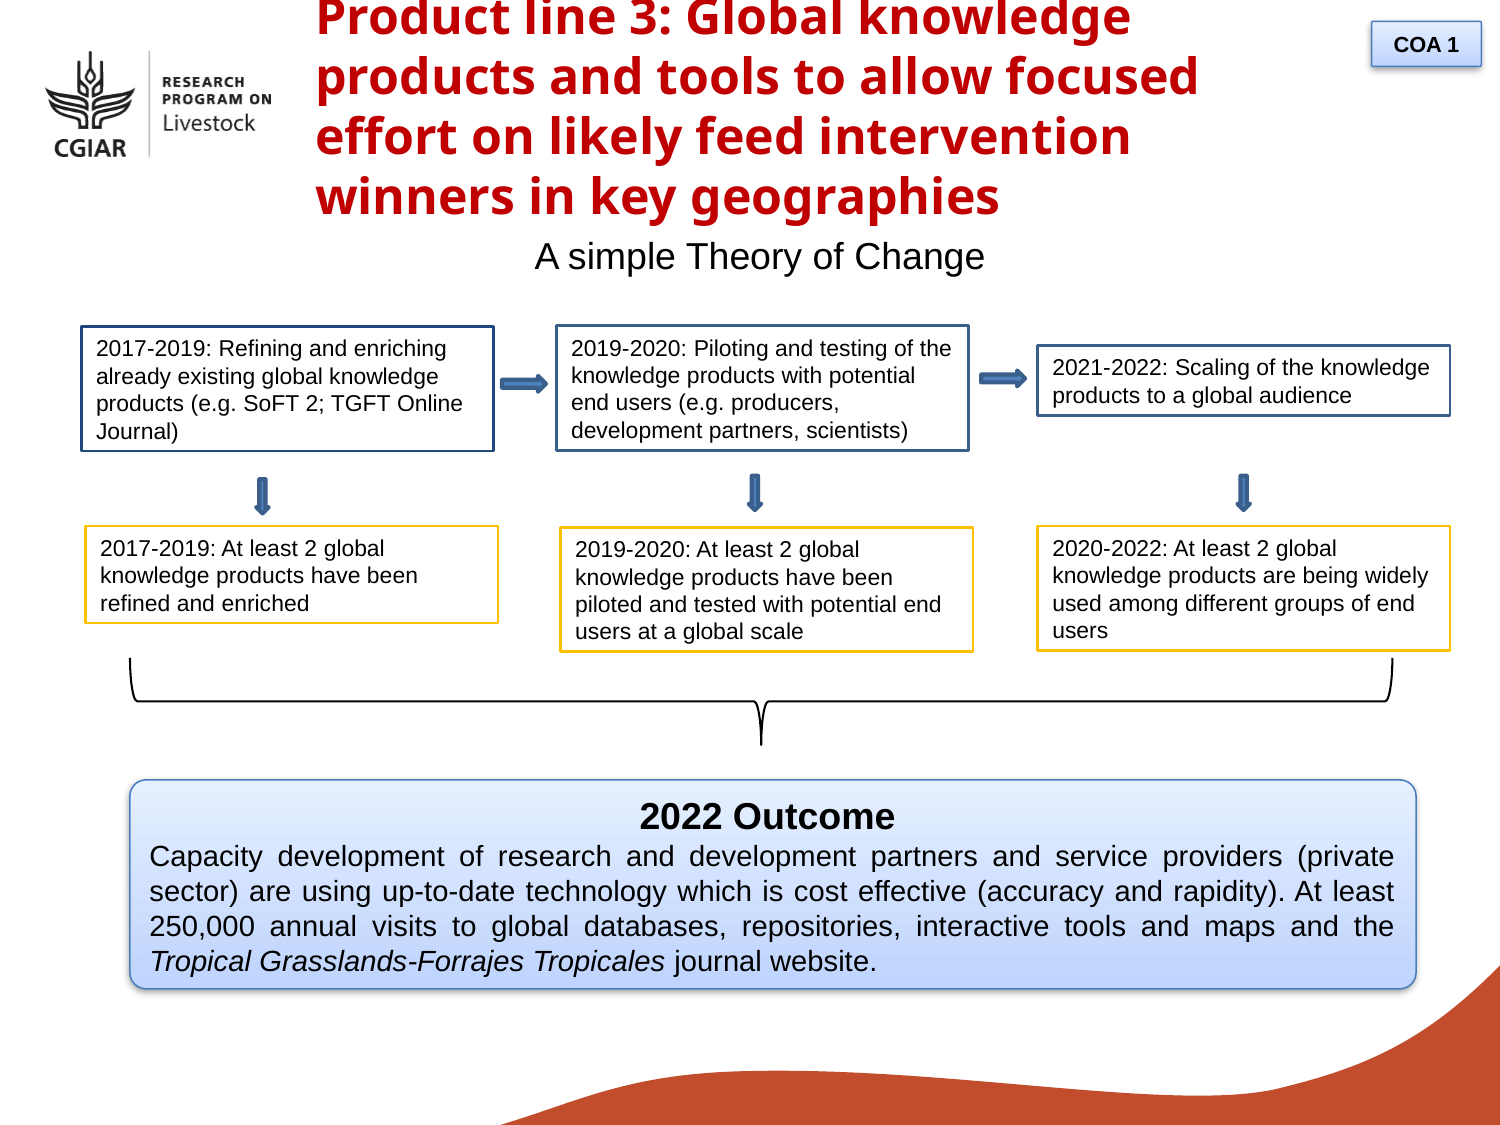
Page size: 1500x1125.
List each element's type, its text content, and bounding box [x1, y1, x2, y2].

text_box A simple Theory of Change [519, 224, 1001, 285]
text_box 2019-2020: Piloting and testing of the knowledge products with potential end users (e.g. producers, development partners, scientists) [556, 325, 969, 451]
list Product line 3: Global knowledge products and tools to allow focused effort on likely feed intervention winners in key geographies [300, 33, 1338, 175]
text_box [979, 368, 1028, 389]
text_box COA 1 [1370, 20, 1483, 68]
text_box 2019-2020: At least 2 global knowledge products have been piloted and tested with potential end users at a global scale [560, 527, 973, 652]
text_box [746, 473, 764, 513]
picture [45, 51, 271, 157]
text_box [499, 373, 548, 394]
text_box [254, 477, 271, 516]
text_box 2022 Outcome Capacity development of research and development partners and service providers (private sector) are using up-to-date technology which is cost effective (accuracy and rapidity). At least 250,000 annual visits to global databases, repositories, interactive tools and maps and the Tropical Grasslands-Forrajes Tropicales journal website. [129, 779, 1417, 990]
text_box 2017-2019: Refining and enriching already existing global knowledge products (e.g. SoFT 2; TGFT Online Journal) [81, 326, 494, 451]
text_box 2017-2019: At least 2 global knowledge products have been refined and enriched [85, 525, 498, 624]
text_box 2020-2022: At least 2 global knowledge products are being widely used among different groups of end users [1037, 525, 1450, 651]
text_box 2021-2022: Scaling of the knowledge products to a global audience [1037, 345, 1450, 416]
text_box [129, 657, 1394, 746]
text_box [1235, 473, 1252, 513]
